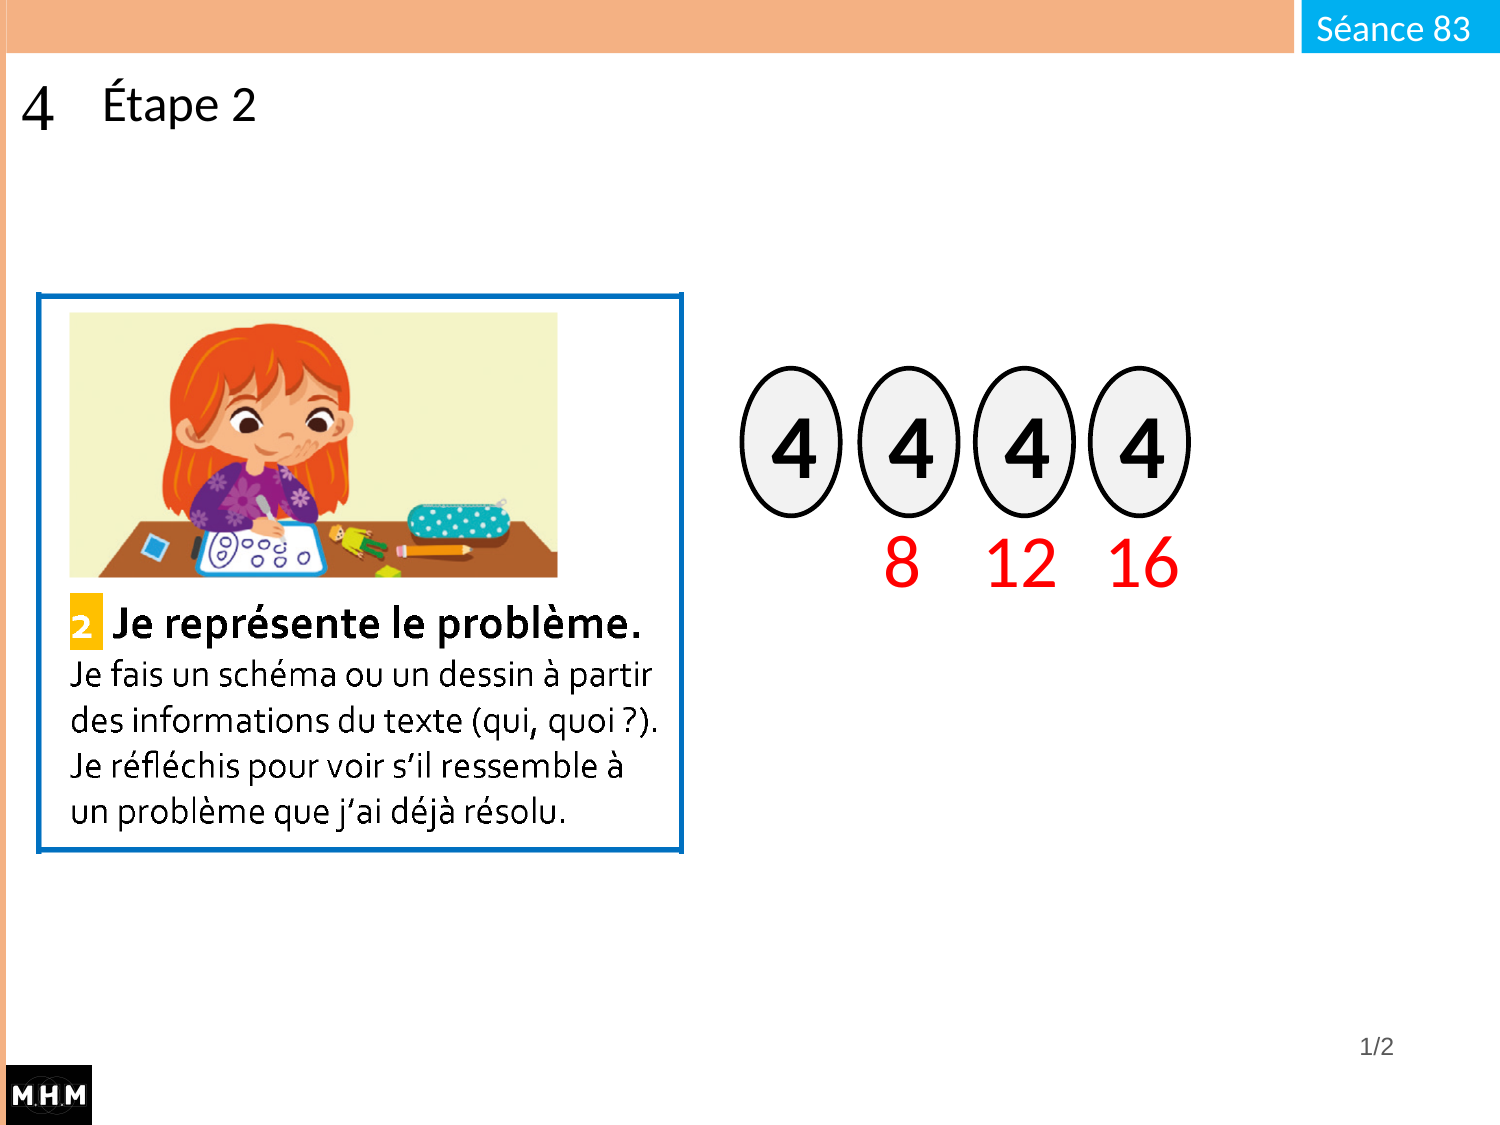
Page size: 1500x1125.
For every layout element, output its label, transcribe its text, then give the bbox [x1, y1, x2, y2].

text_box 12 [967, 504, 1074, 610]
text_box 4 [858, 367, 960, 513]
text_box 4 [740, 367, 842, 517]
picture [34, 292, 685, 854]
text_box 4 [974, 367, 1075, 504]
text_box 4 [1089, 367, 1190, 504]
text_box 16 [1090, 504, 1224, 610]
text_box 8 [869, 504, 925, 610]
title Étape 2 [87, 32, 1382, 140]
text_box 1/2 [1339, 1022, 1414, 1068]
picture [6, 1065, 92, 1125]
